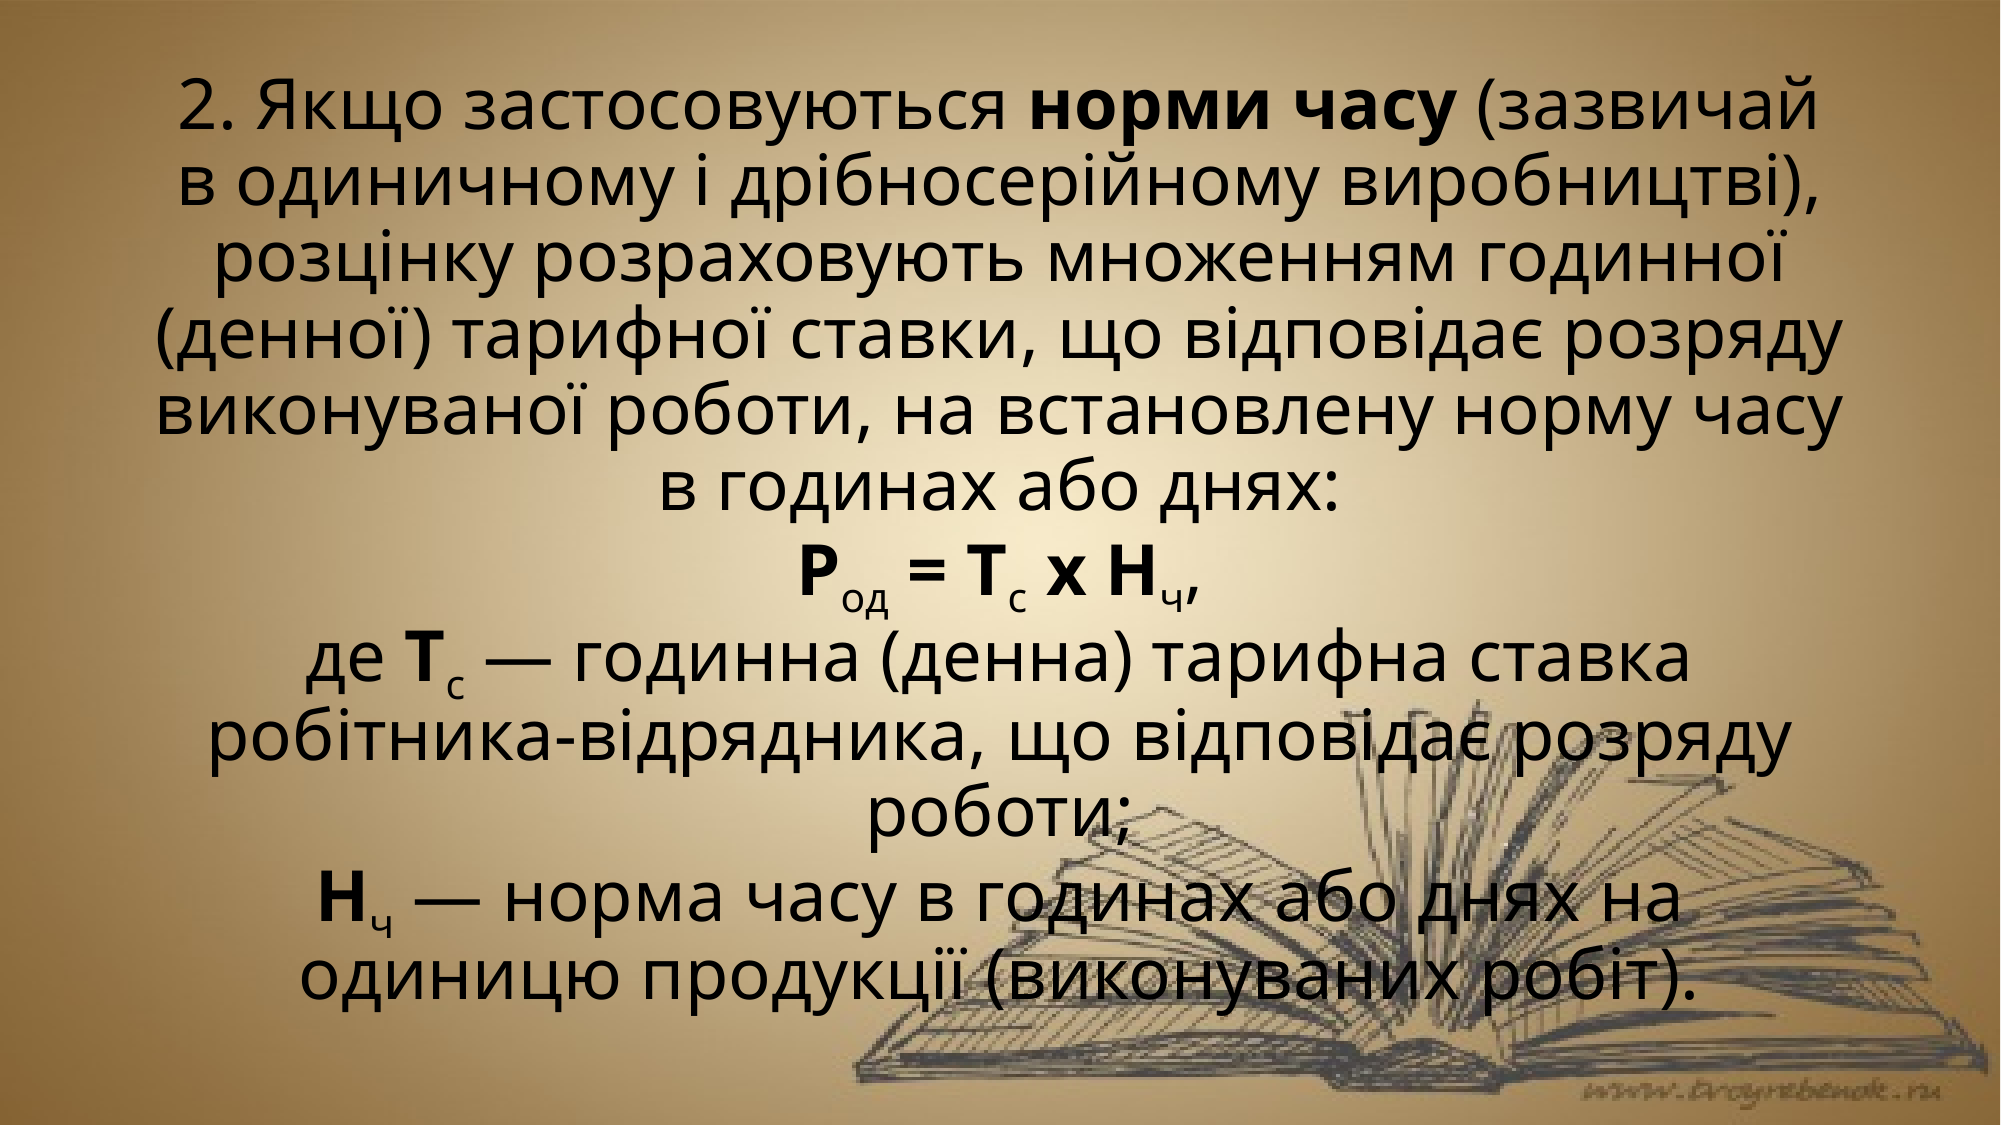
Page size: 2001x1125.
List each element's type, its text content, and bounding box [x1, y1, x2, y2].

picture [0, 0, 2001, 1125]
title 2. Якщо застосовуються норми часу (зазвичай в одиничному і дрібносерійному виробництві), розцінку розраховують множенням годинної (денної) тарифної ставки, що відповідає розряду виконуваної роботи, на встановлену норму часу в годинах або днях: Род = Тс х Нч, де Тс — годинна (денна) тарифна ставка робітника-відрядника, що відповідає розряду роботи; Нч — норма часу в годинах або днях на одиницю продукції (виконуваних робіт). [137, 59, 1863, 1109]
